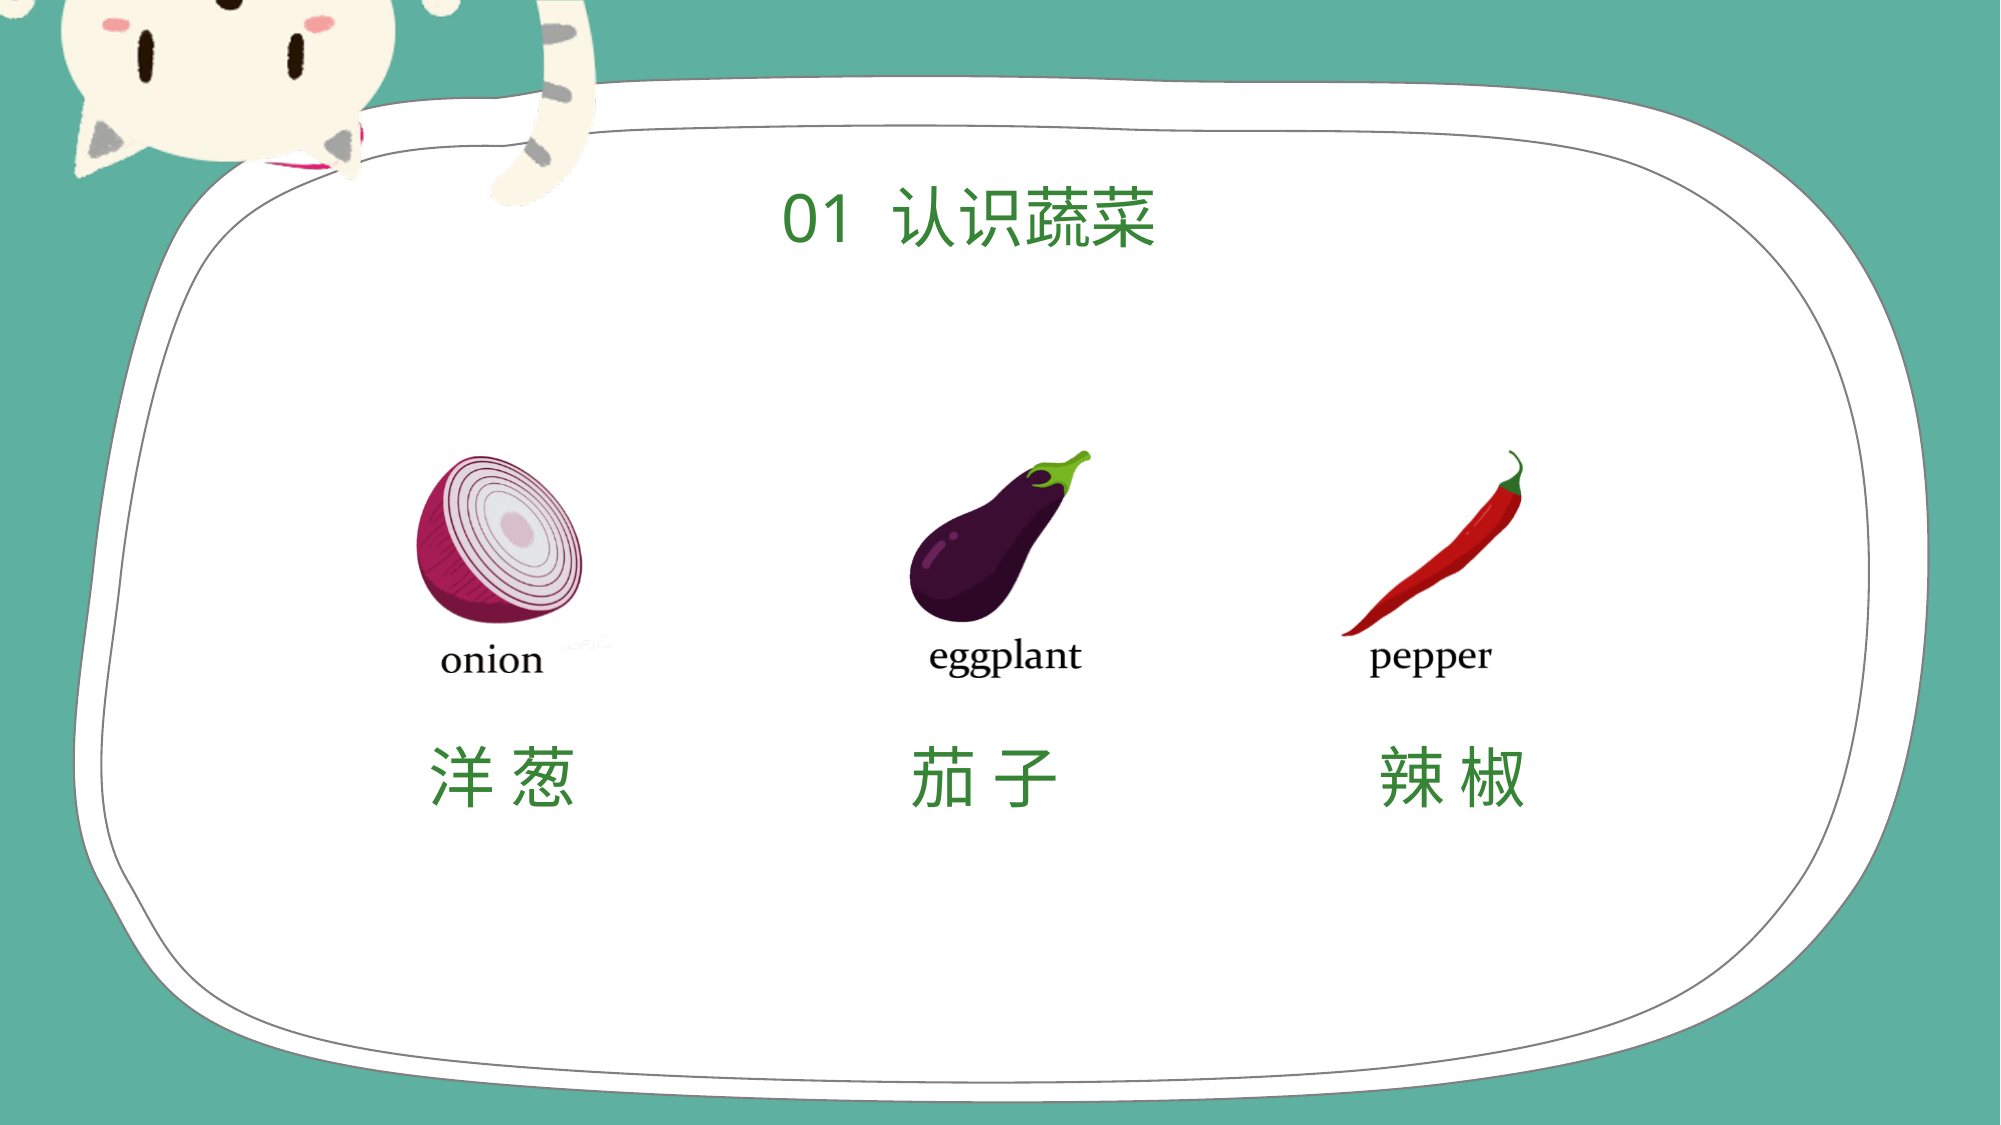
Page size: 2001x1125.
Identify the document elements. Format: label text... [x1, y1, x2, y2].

picture [909, 450, 1091, 678]
picture [1269, 450, 1577, 678]
picture [0, 0, 597, 217]
text_box 01 认识蔬菜 [766, 168, 1270, 264]
picture [414, 455, 611, 673]
text_box 茄 子 [896, 728, 1144, 823]
text_box 辣 椒 [1363, 728, 1612, 823]
text_box 洋 葱 [414, 728, 662, 823]
